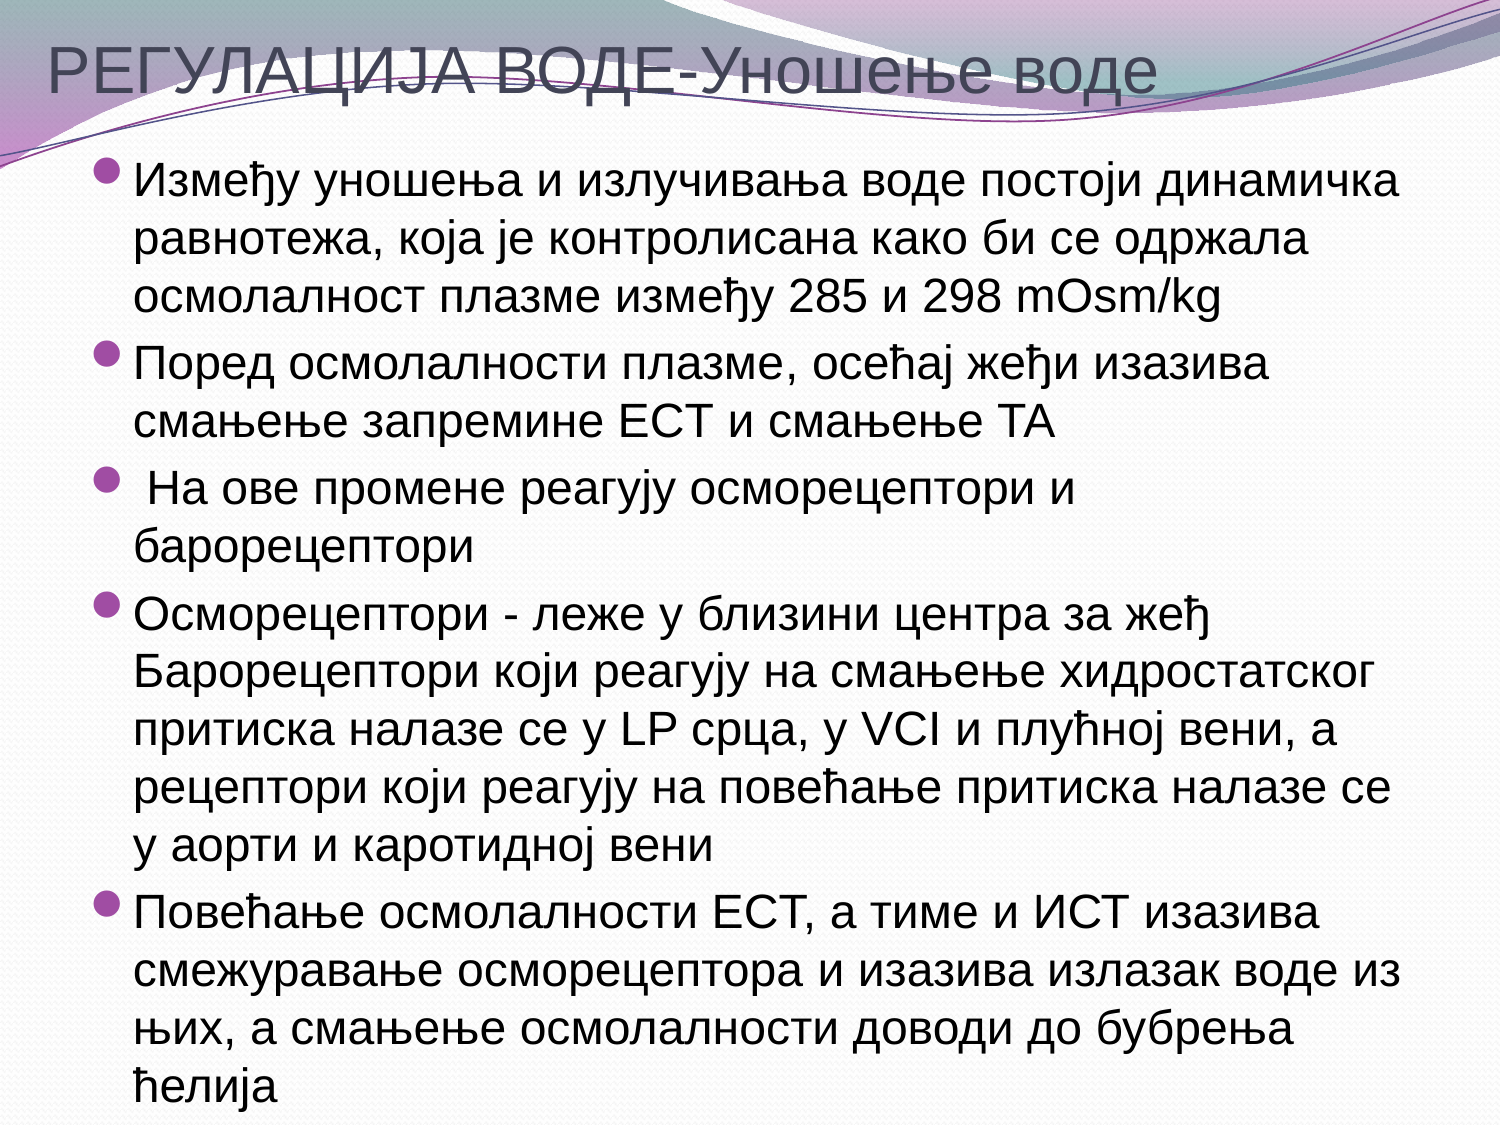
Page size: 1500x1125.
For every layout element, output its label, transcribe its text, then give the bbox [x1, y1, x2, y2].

title РЕГУЛАЦИЈА ВОДЕ-Уношење воде [46, 0, 1397, 188]
list Између уношења и излучивања воде постоји динамичка равнотежа, која је контролисана како би се одржала осмолалност плазме између 285 и 298 mОsm/kg Поред осмолалности плазме, осећај жеђи изазива смањење запремине ЕCТ и смањење TA На ове промене реагују осморецептори и барорецептори Осморецептори - леже у близини центра за жеђ Барорецептори који реагују на смањење хидростатског притиска налазе се у LP срца, у VCI и плућној вени, а рецептори који реагују на повећање притиска налазе се у аорти и каротидној вени Повећање осмолалности ЕCТ, а тиме и ИСТ изазива смежуравање осморецептора и изазива излазак воде из њих, а смањење осмолалности доводи до бубрења ћелија [75, 140, 1425, 1125]
